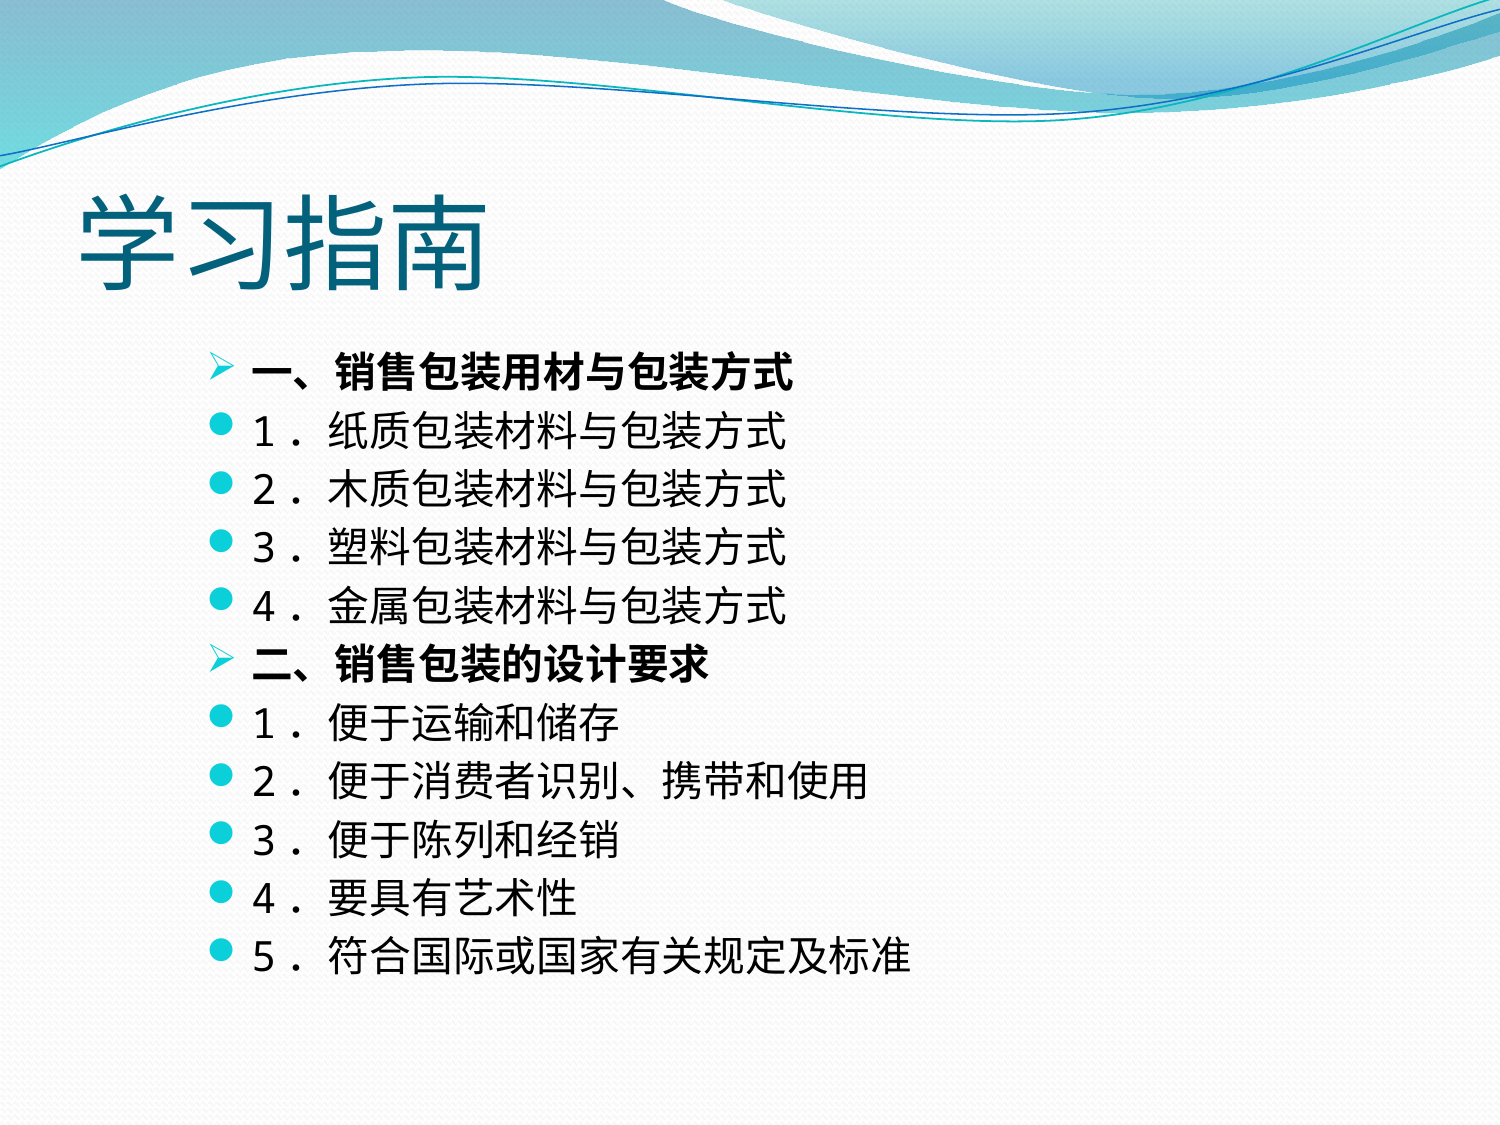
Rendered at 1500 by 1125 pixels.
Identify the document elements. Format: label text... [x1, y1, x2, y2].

list 一、销售包装用材与包装方式 1．纸质包装材料与包装方式 2．木质包装材料与包装方式 3．塑料包装材料与包装方式 4．金属包装材料与包装方式 二、销售包装的设计要求 1．便于运输和储存 2．便于消费者识别、携带和使用 3．便于陈列和经销 4．要具有艺术性 5．符合国际或国家有关规定及标准 [191, 338, 1500, 1059]
title 学习指南 [75, 115, 1425, 303]
